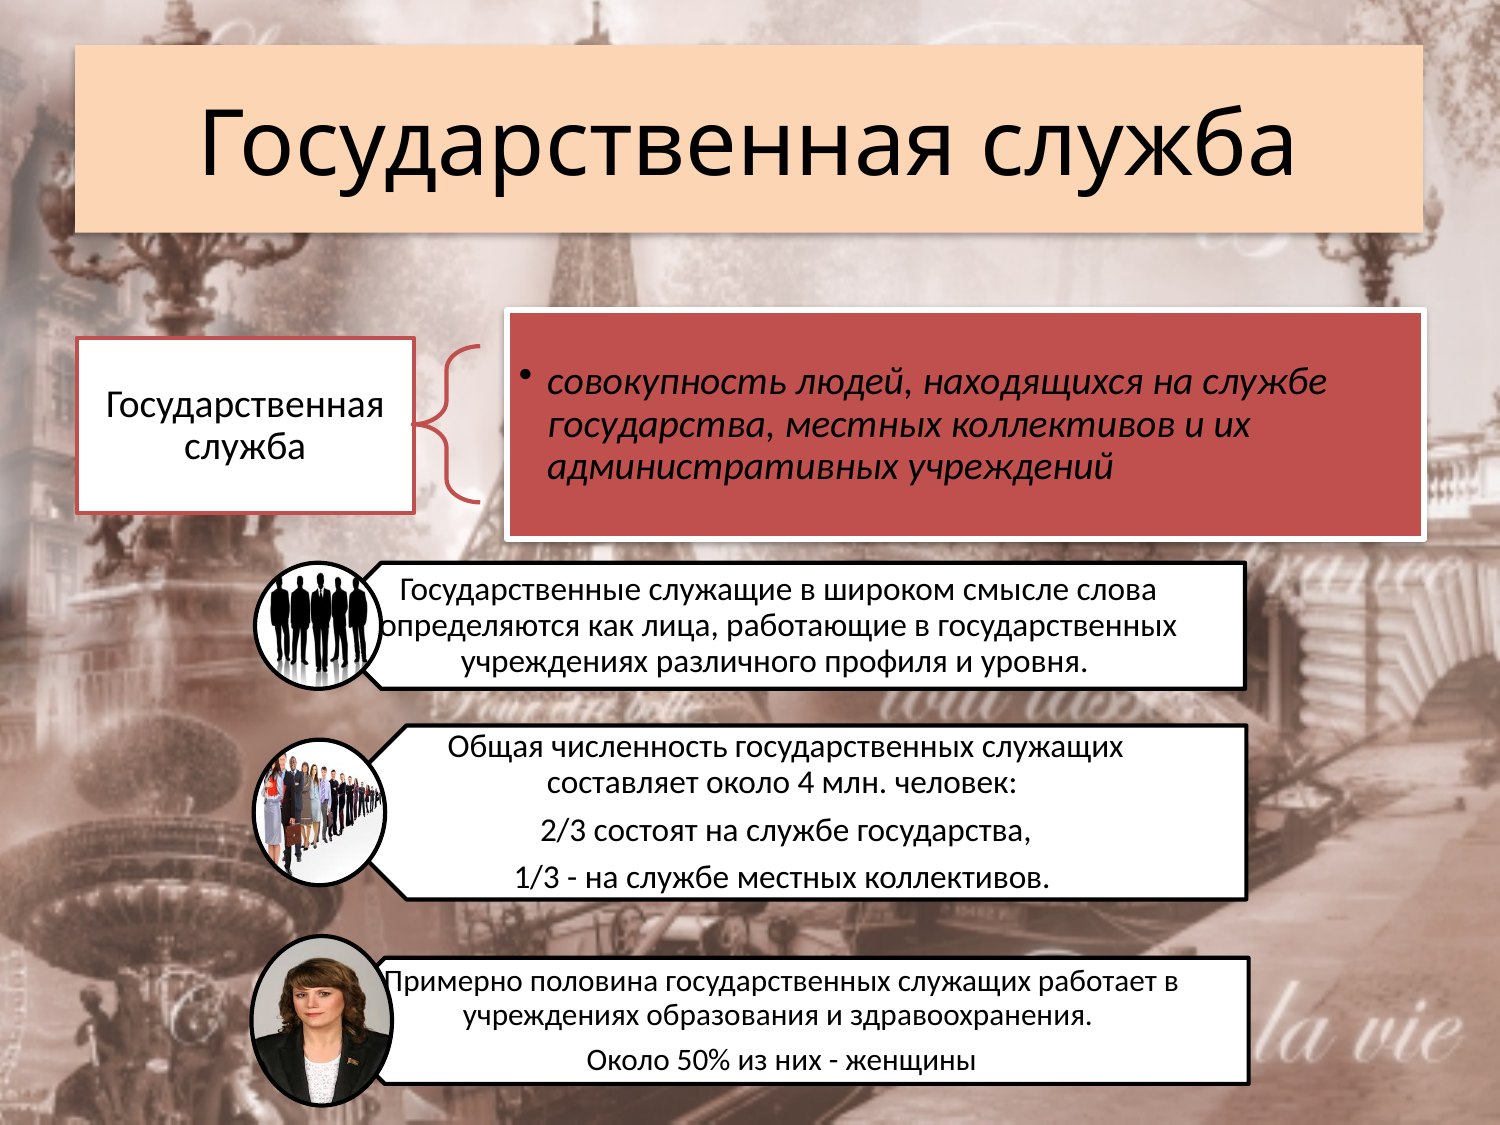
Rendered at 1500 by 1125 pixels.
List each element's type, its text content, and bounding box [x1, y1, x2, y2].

picture [0, 0, 1500, 1125]
title Государственная служба [75, 45, 1424, 233]
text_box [52, 562, 1448, 1107]
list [74, 262, 1426, 560]
